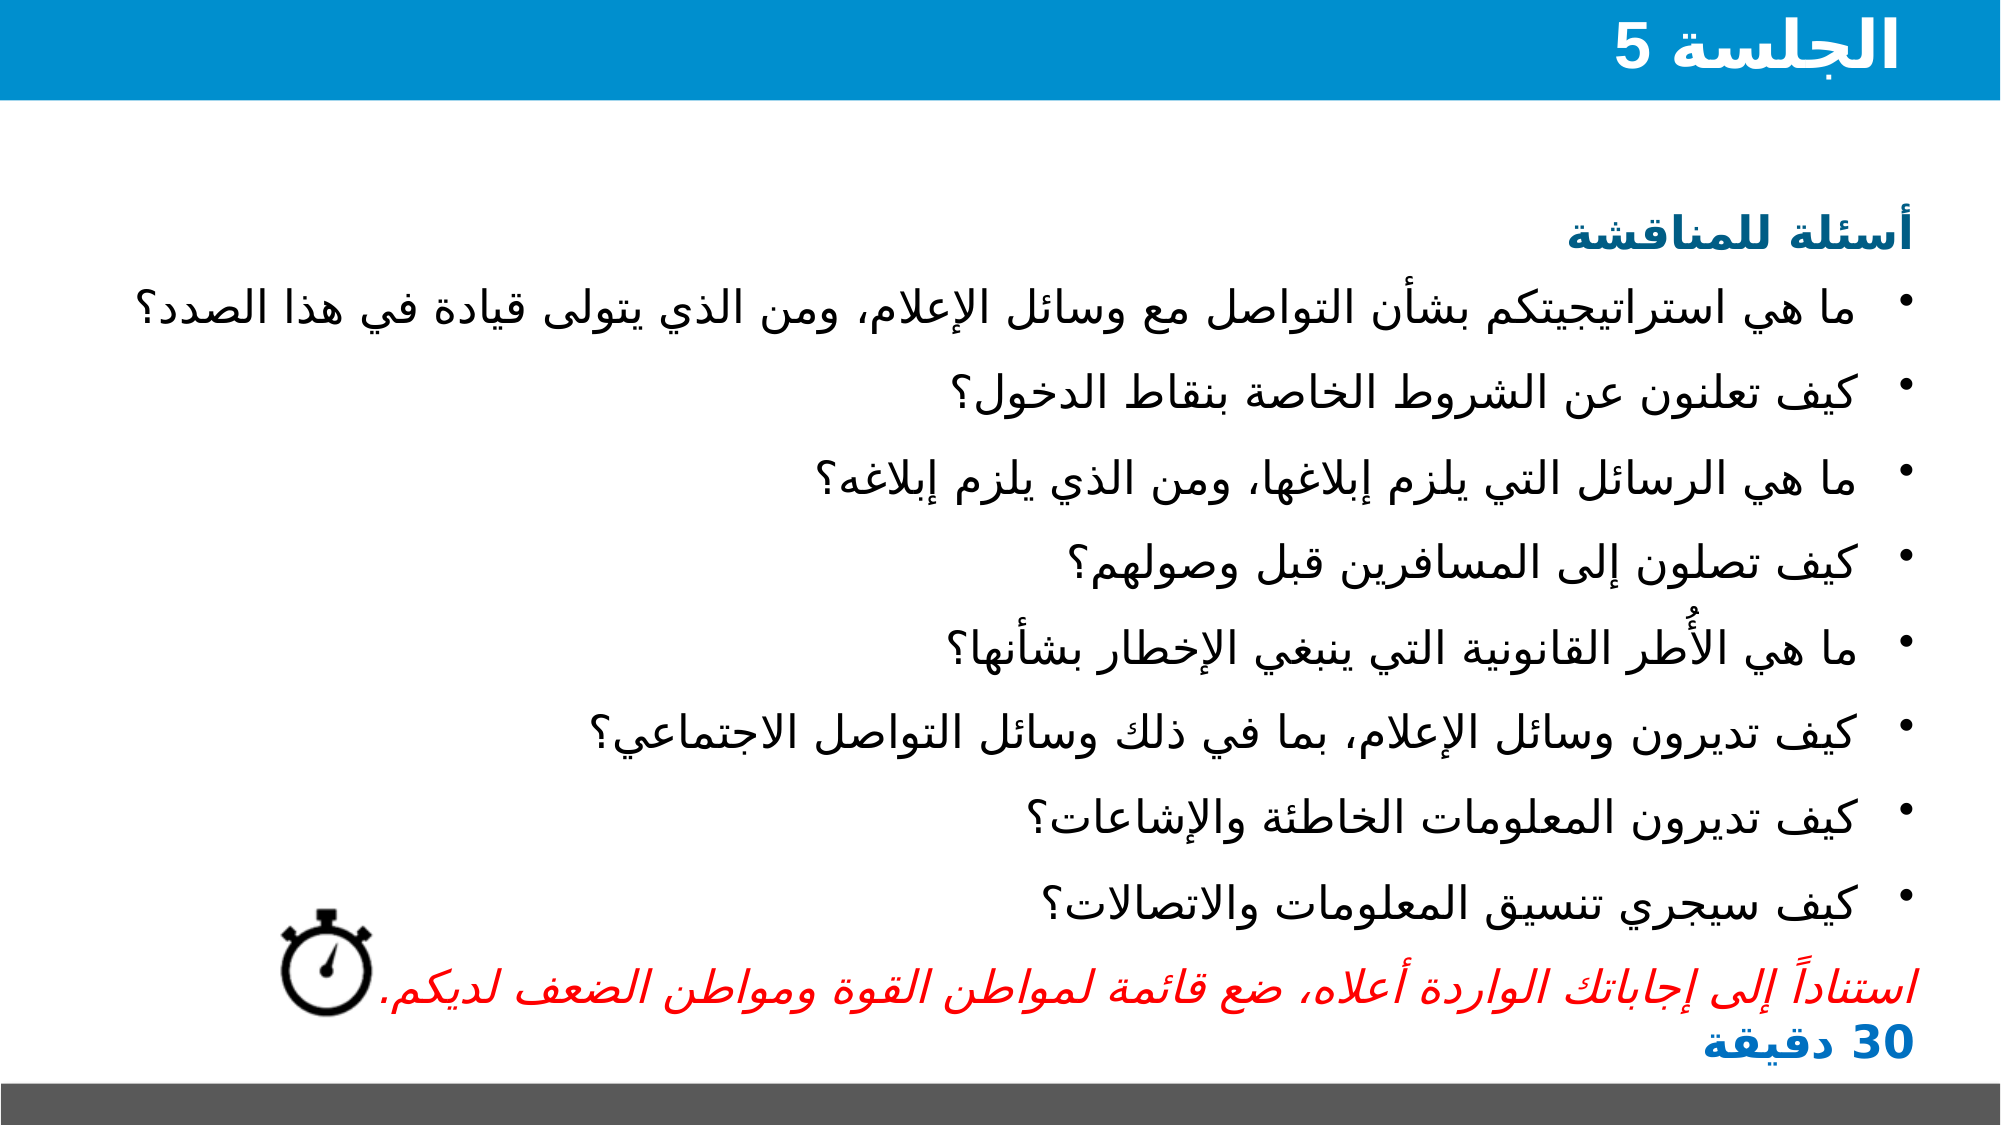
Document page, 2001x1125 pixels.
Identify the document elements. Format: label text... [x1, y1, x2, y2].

title الجلسة 5 [29, 0, 1905, 190]
picture [0, 1077, 2000, 1125]
text_box أسئلة للمناقشة ما هي استراتيجيتكم بشأن التواصل مع وسائل الإعلام، ومن الذي يتولى قيادة في هذا الصدد؟ كيف تعلنون عن الشروط الخاصة بنقاط الدخول؟ ما هي الرسائل التي يلزم إبلاغها، ومن الذي يلزم إبلاغه؟ كيف تصلون إلى المسافرين قبل وصولهم؟ ما هي الأُطر القانونية التي ينبغي الإخطار بشأنها؟ كيف تديرون وسائل الإعلام، بما في ذلك وسائل التواصل الاجتماعي؟ كيف تديرون المعلومات الخاطئة والإشاعات؟ كيف سيجري تنسيق المعلومات والاتصالات؟ استناداً إلى إجاباتك الواردة أعلاه، ضع قائمة لمواطن القوة ومواطن الضعف لديكم. 30 دقيقة [120, 174, 1918, 1068]
